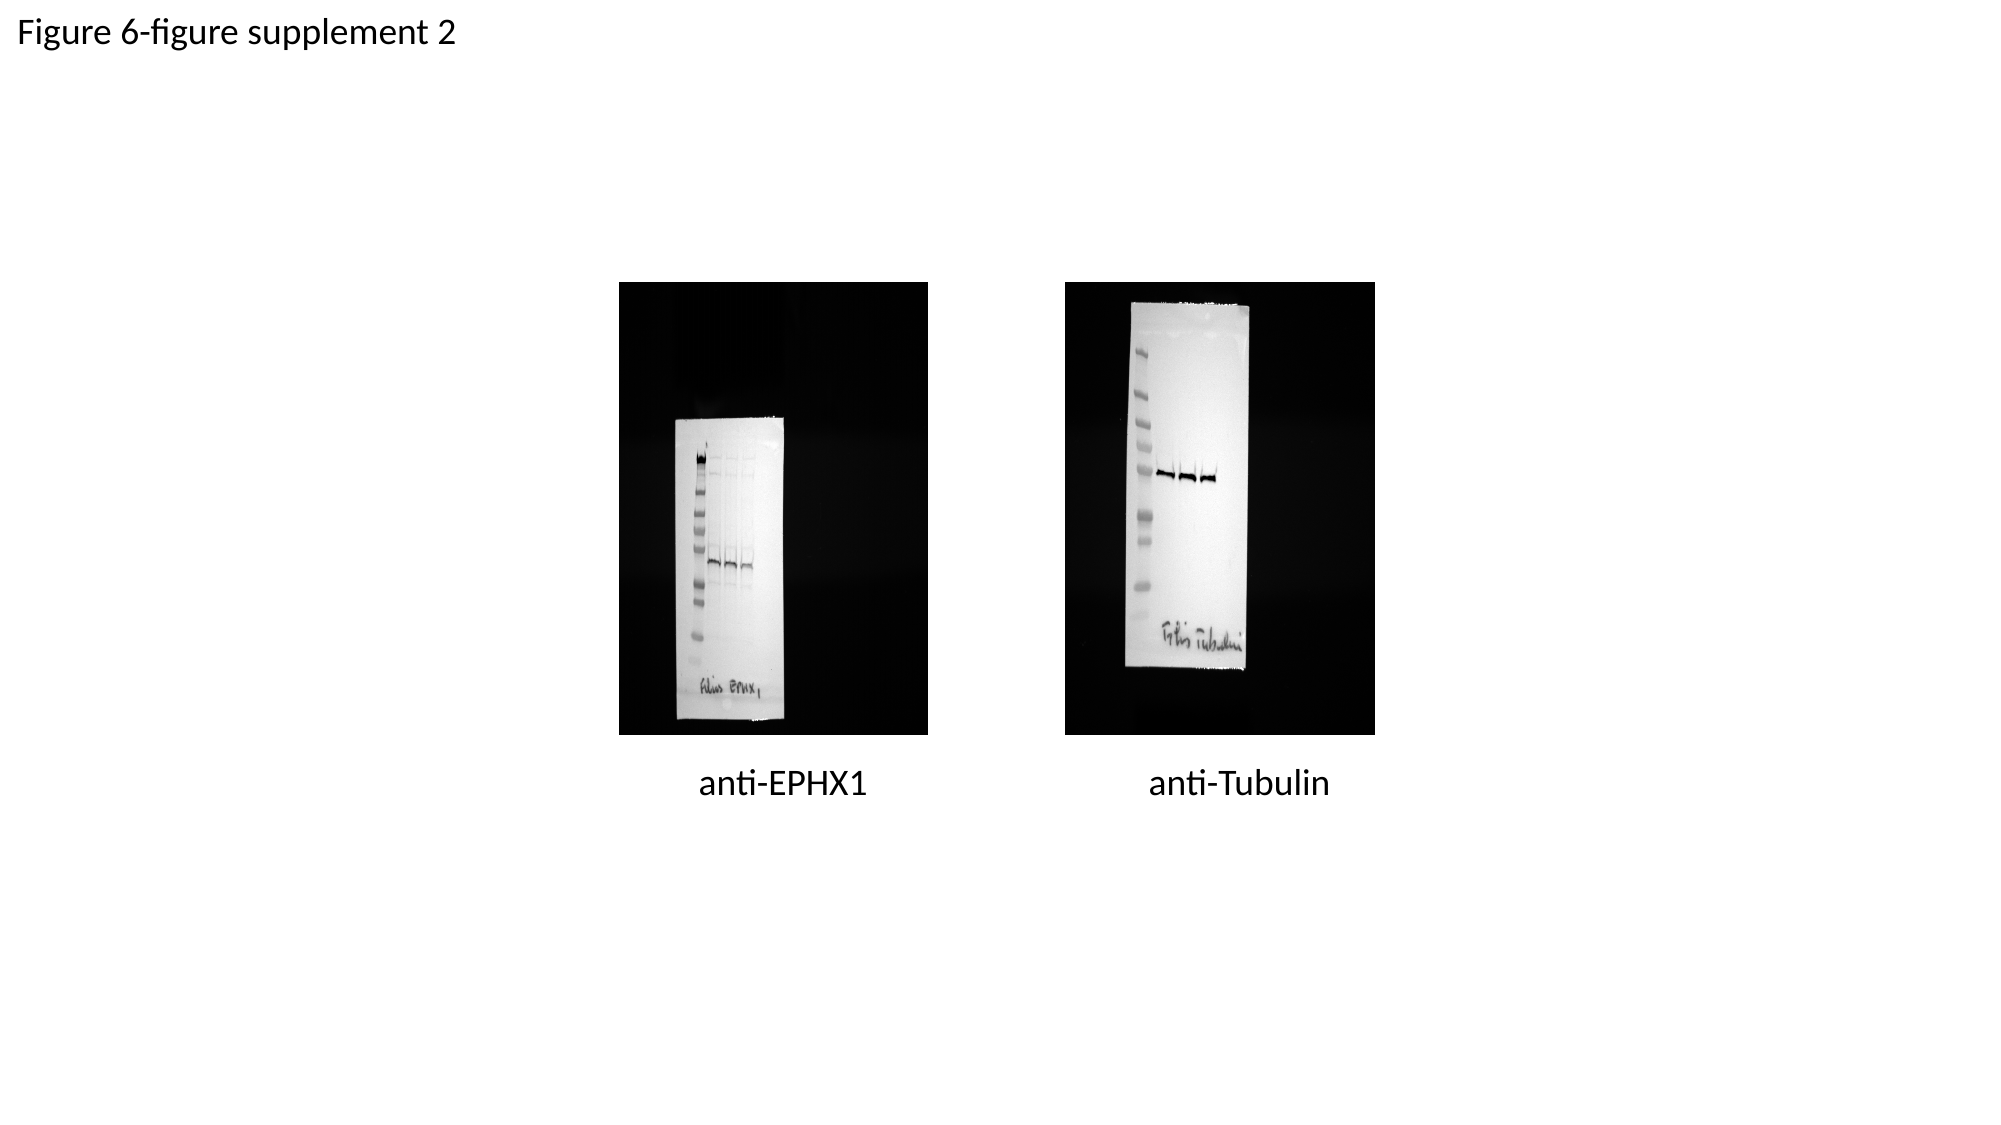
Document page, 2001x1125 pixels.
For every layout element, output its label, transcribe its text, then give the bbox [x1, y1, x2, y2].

picture [1065, 282, 1375, 735]
text_box anti-EPHX1 [683, 750, 892, 810]
picture [619, 282, 928, 735]
text_box anti-Tubulin [1133, 750, 1346, 810]
text_box Figure 6-figure supplement 2 [2, 0, 472, 60]
